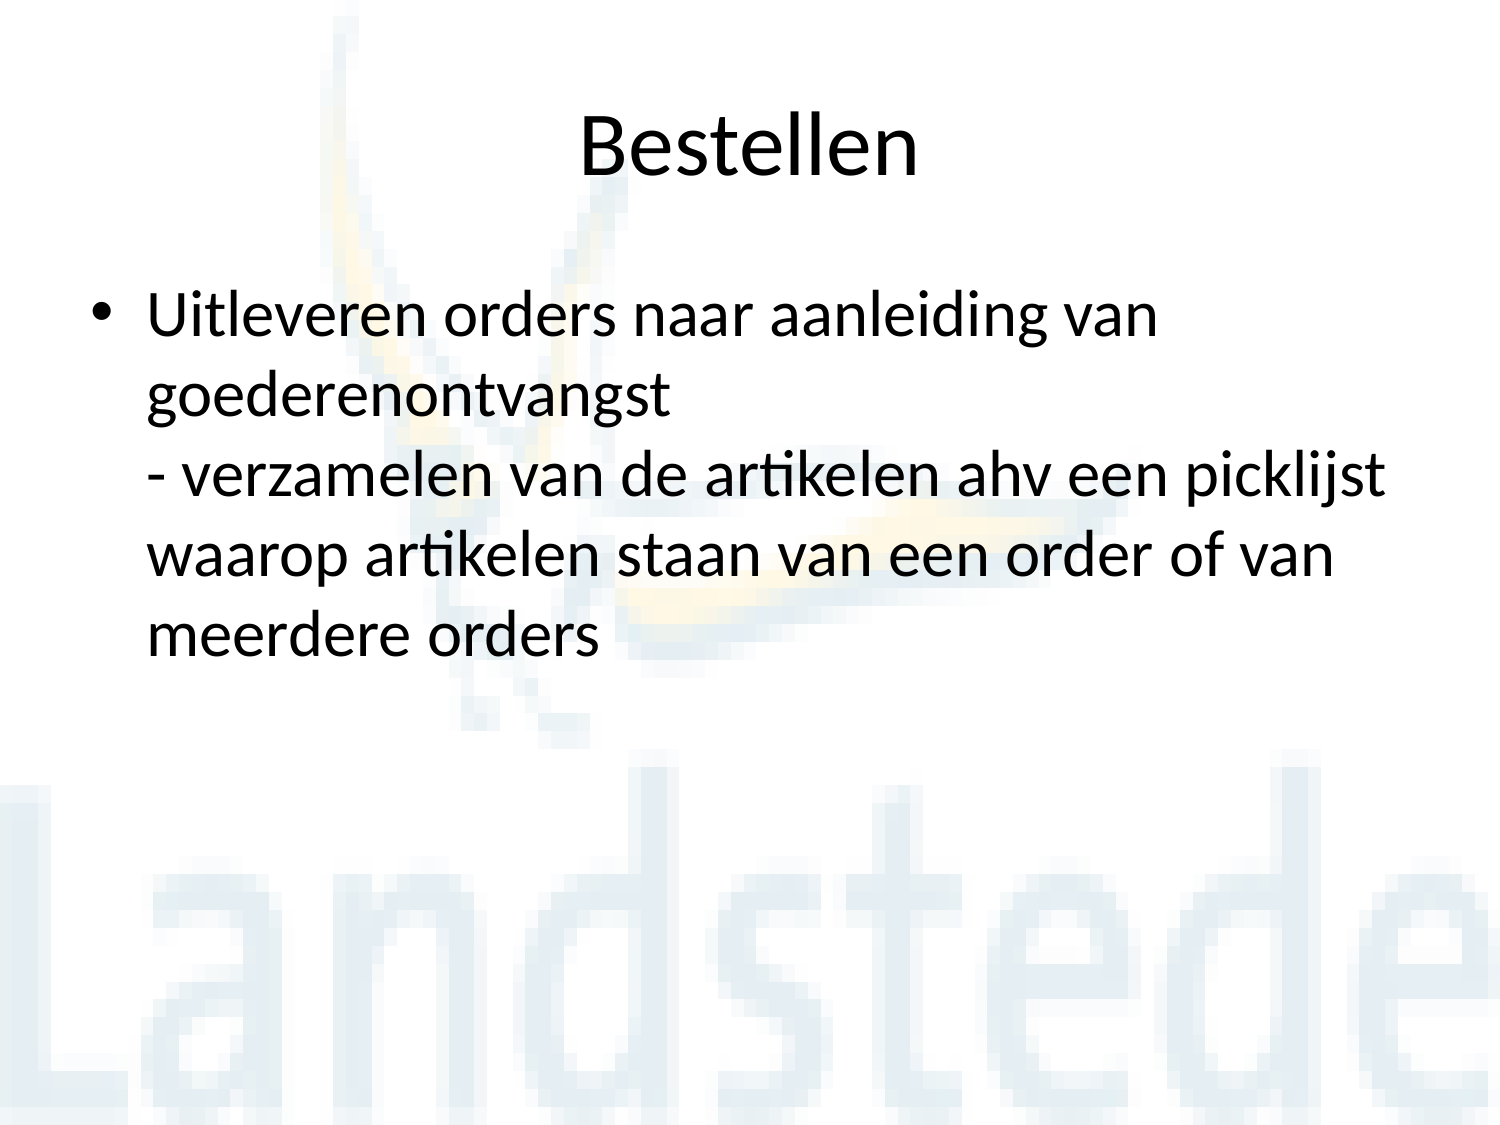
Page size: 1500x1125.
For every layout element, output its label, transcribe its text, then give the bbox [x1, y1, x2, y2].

title Bestellen [75, 45, 1425, 233]
list Uitleveren orders naar aanleiding van goederenontvangst - verzamelen van de artikelen ahv een picklijst waarop artikelen staan van een order of van meerdere orders [75, 262, 1425, 1005]
